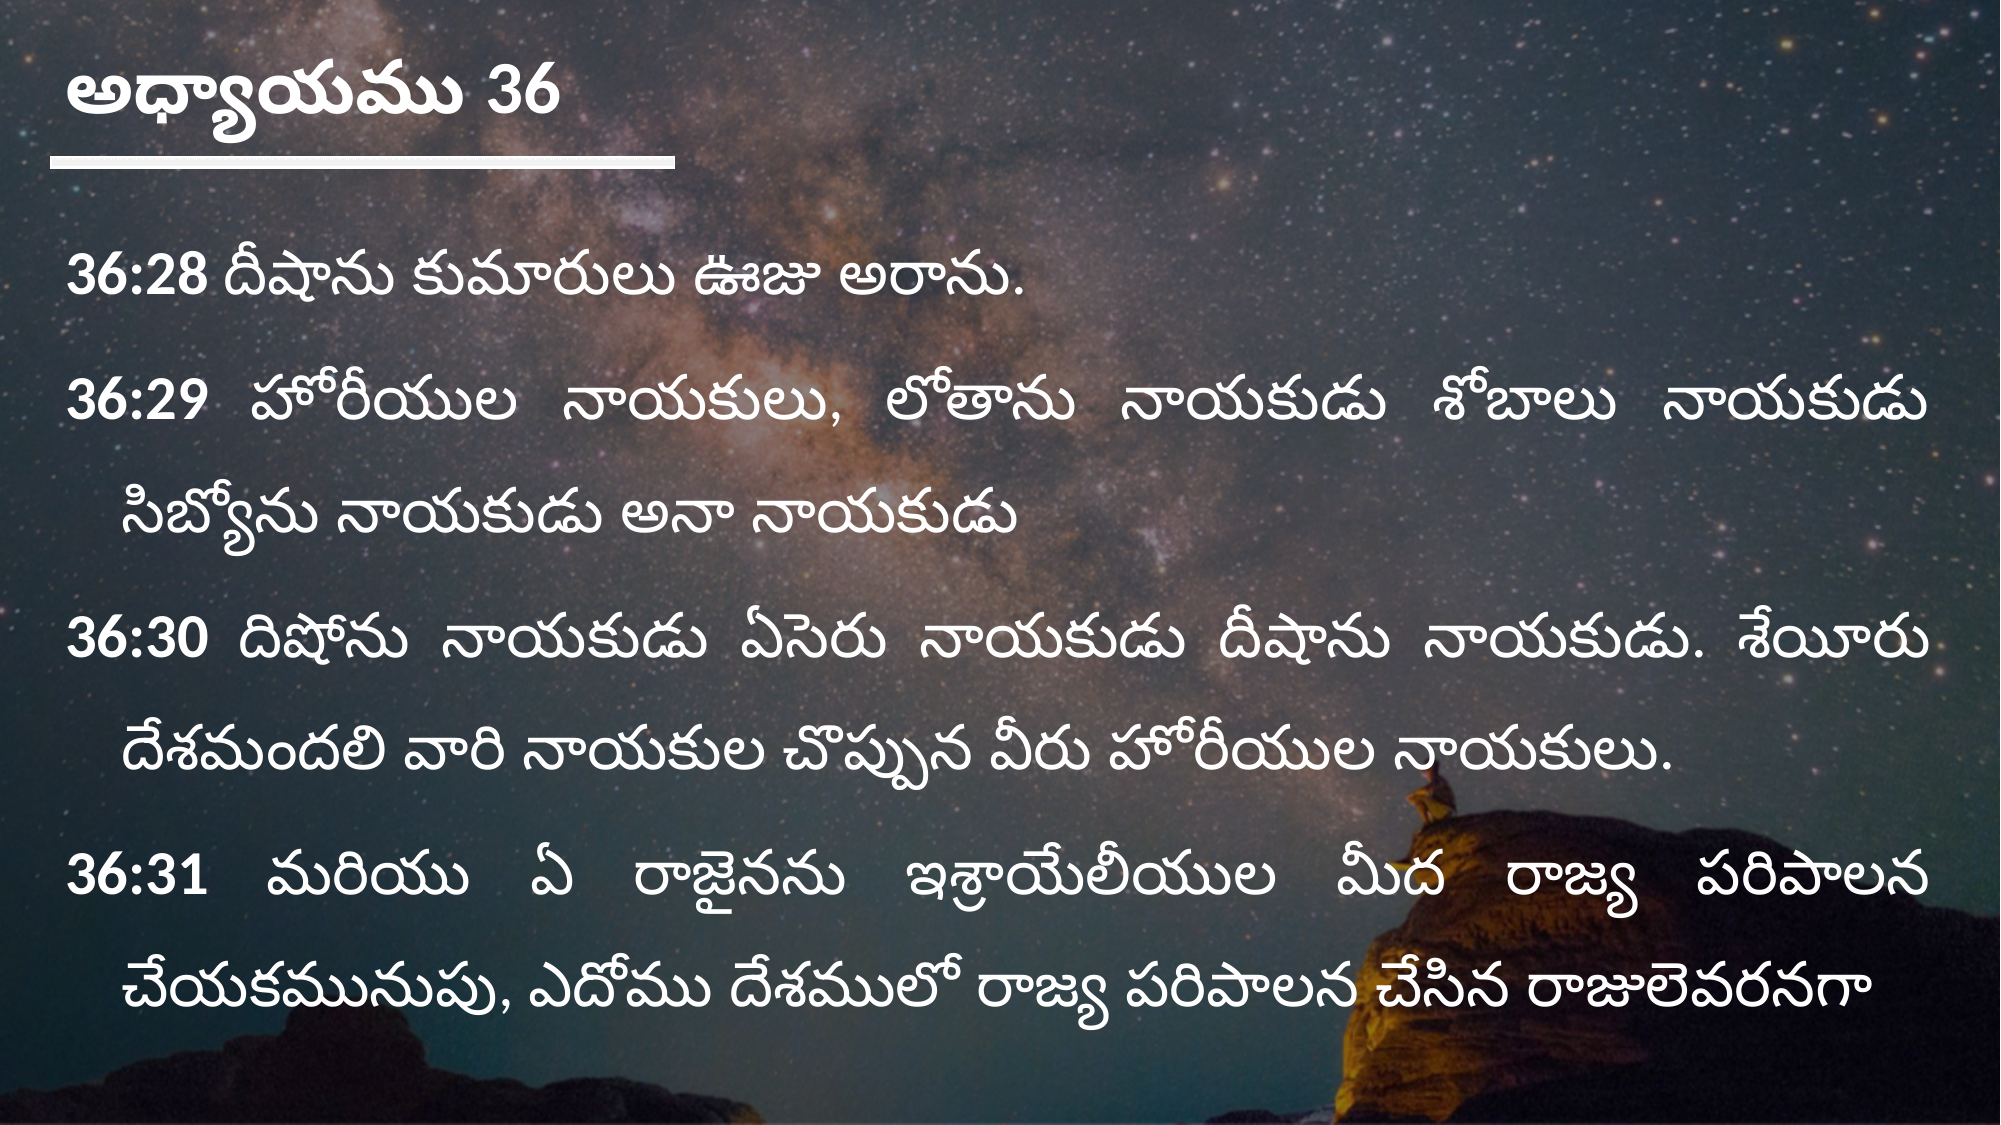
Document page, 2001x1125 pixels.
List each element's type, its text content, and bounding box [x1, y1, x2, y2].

title అధ్యాయము 36 [50, 0, 1925, 167]
list 36:28 దీషాను కుమారులు ఊజు అరాను. 36:29 హోరీయుల నాయకులు, లోతాను నాయకుడు శోబాలు నాయకుడు సిబ్యోను నాయకుడు అనా నాయకుడు 36:30 దిషోను నాయకుడు ఏసెరు నాయకుడు దీషాను నాయకుడు. శేయీరు దేశమందలి వారి నాయకుల చొప్పున వీరు హోరీయుల నాయకులు. 36:31 మరియు ఏ రాజైనను ఇశ్రాయేలీయుల మీద రాజ్య పరిపాలన చేయకమునుపు, ఎదోము దేశములో రాజ్య పరిపాలన చేసిన రాజులెవరనగా [50, 187, 1946, 1063]
picture [0, 0, 2000, 1125]
